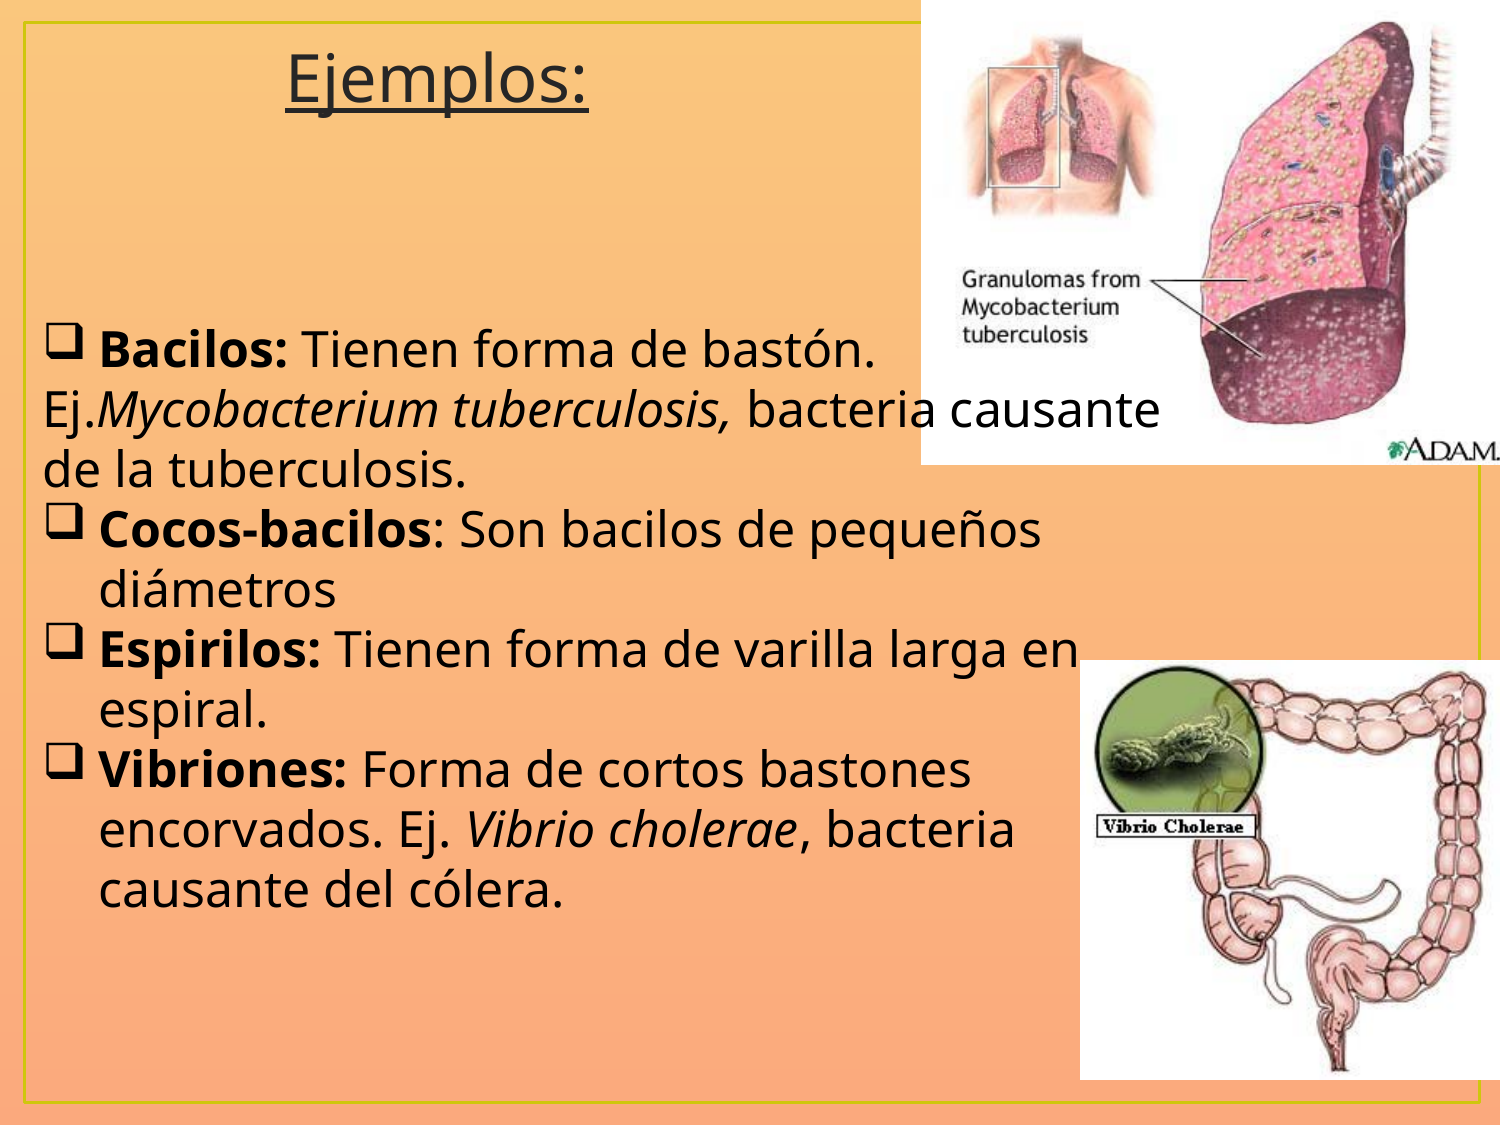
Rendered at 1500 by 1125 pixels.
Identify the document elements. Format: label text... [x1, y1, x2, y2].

picture [921, 0, 1500, 465]
picture [1080, 660, 1500, 1080]
text_box Bacilos: Tienen forma de bastón. Ej.Mycobacterium tuberculosis, bacteria causante de la tuberculosis. Cocos-bacilos: Son bacilos de pequeños diámetros Espirilos: Tienen forma de varilla larga en espiral. Vibriones: Forma de cortos bastones encorvados. Ej. Vibrio cholerae, bacteria causante del cólera. [27, 309, 1245, 925]
text_box Ejemplos: [159, 28, 715, 124]
